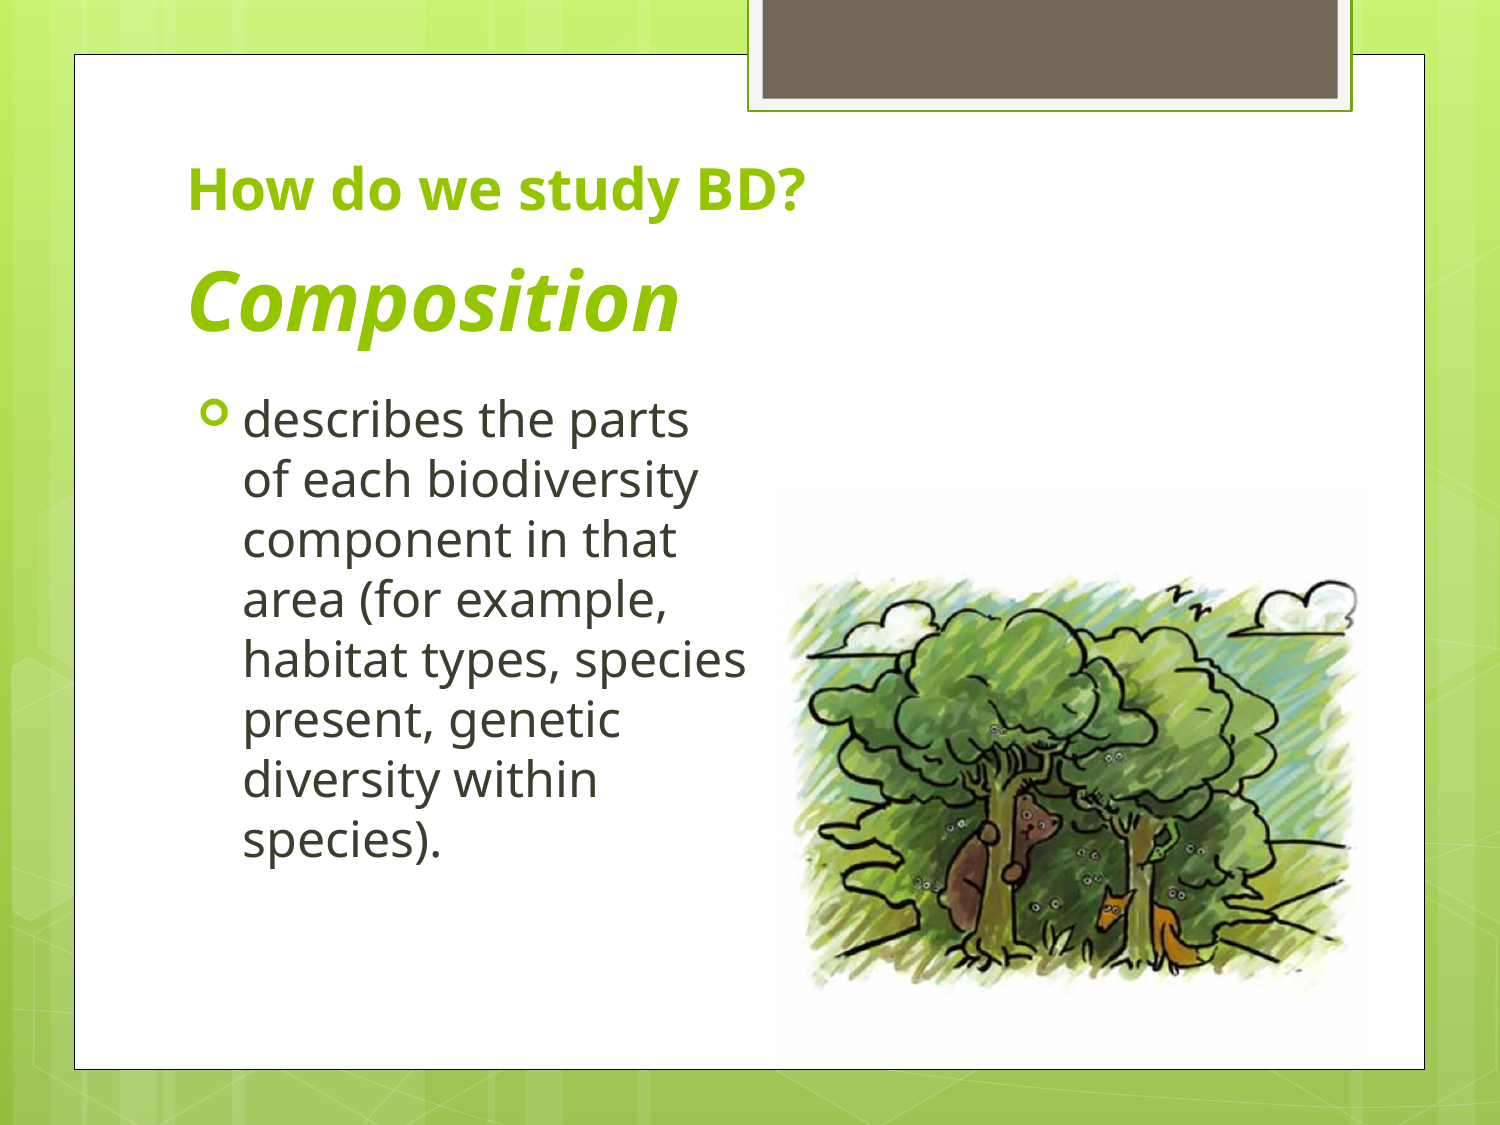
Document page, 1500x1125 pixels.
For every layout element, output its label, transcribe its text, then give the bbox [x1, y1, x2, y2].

picture [774, 487, 1371, 1071]
text_box How do we study BD? [171, 42, 1324, 230]
list describes the parts of each biodiversity component in that area (for example, habitat types, species present, genetic diversity within species). [171, 379, 763, 953]
title Composition [171, 230, 1324, 357]
